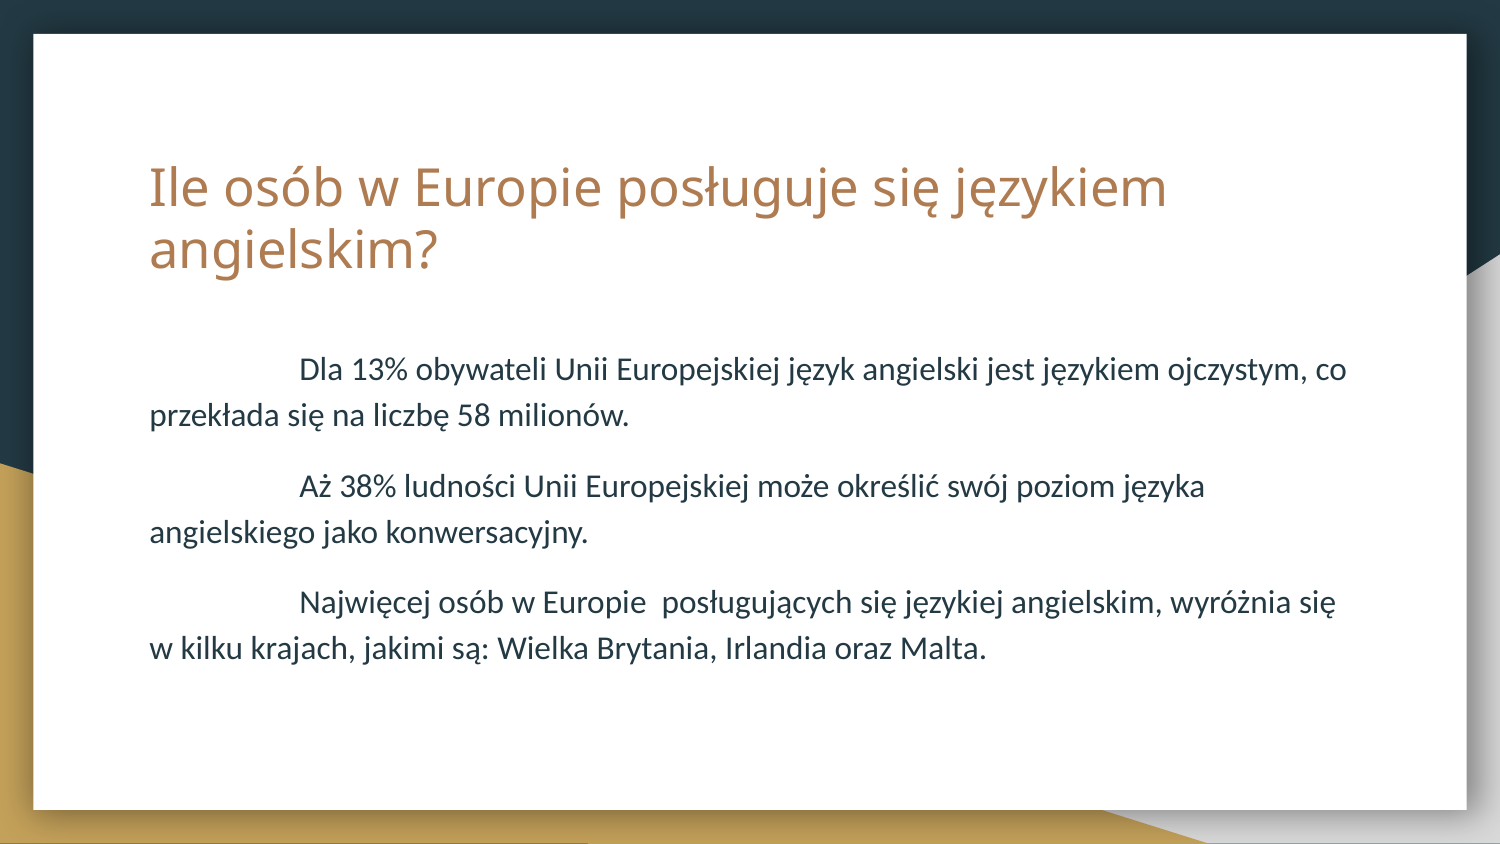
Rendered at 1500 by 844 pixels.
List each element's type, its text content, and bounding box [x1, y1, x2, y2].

title Ile osób w Europie posługuje się językiem angielskim? [134, 138, 1366, 296]
list Dla 13% obywateli Unii Europejskiej język angielski jest językiem ojczystym, co przekłada się na liczbę 58 milionów. Aż 38% ludności Unii Europejskiej może określić swój poziom języka angielskiego jako konwersacyjny. Najwięcej osób w Europie posługujących się językiej angielskim, wyróżnia się w kilku krajach, jakimi są: Wielka Brytania, Irlandia oraz Malta. [134, 326, 1366, 729]
